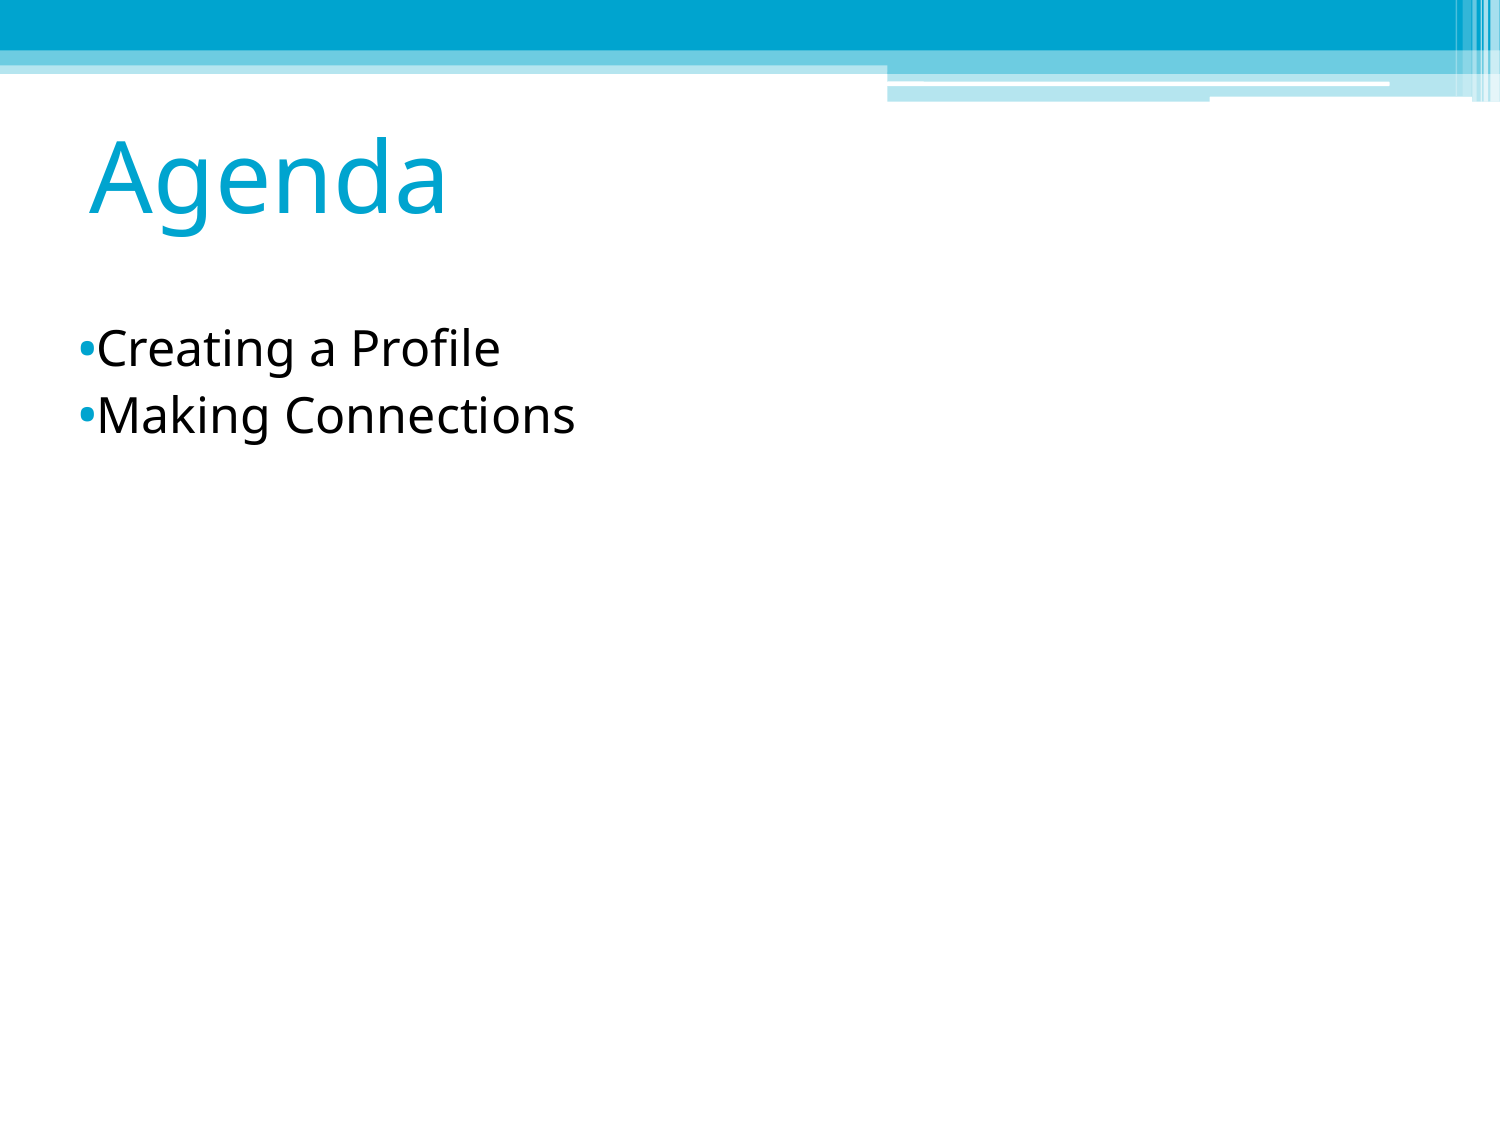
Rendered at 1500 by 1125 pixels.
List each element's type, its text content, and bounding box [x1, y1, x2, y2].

list Creating a Profile Making Connections [63, 309, 1414, 1019]
title Agenda [75, 85, 1425, 261]
